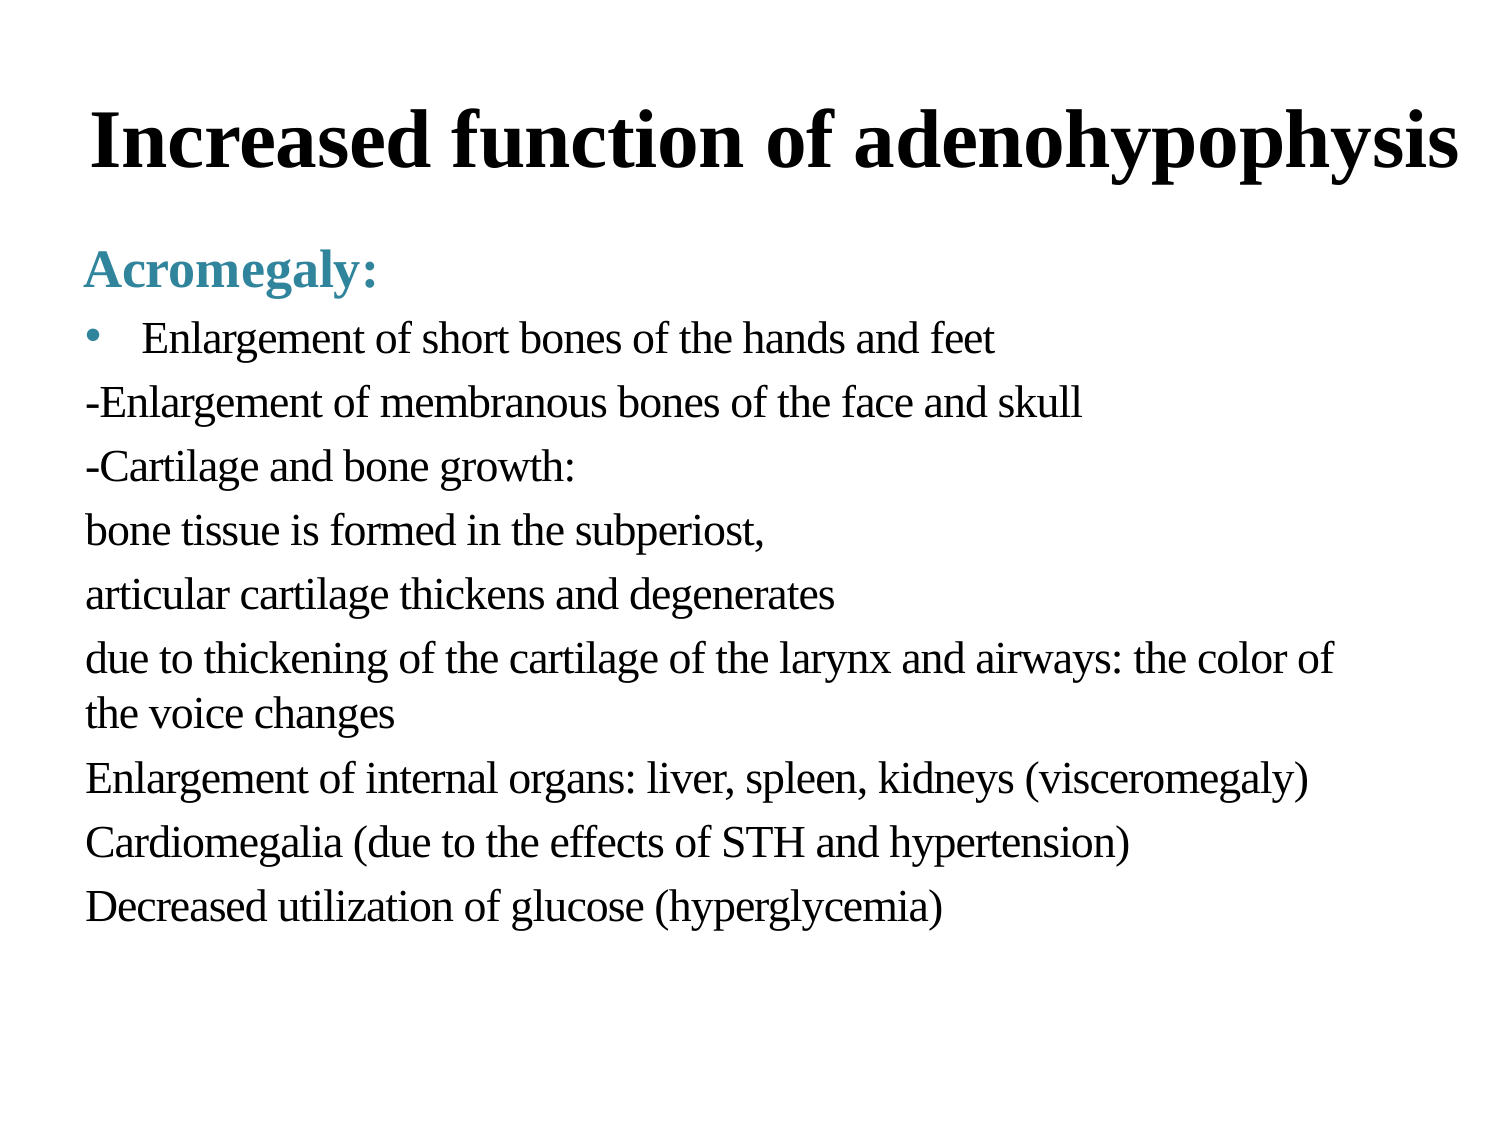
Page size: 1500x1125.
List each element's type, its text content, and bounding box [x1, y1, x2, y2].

title Increased function of adenohypophysis [89, 81, 1500, 287]
text_box Acromegaly: Enlargement of short bones of the hands and feet -Enlargement of membranous bones of the face and skull -Cartilage and bone growth: bone tissue is formed in the subperiost, articular cartilage thickens and degenerates due to thickening of the cartilage of the larynx and airways: the color of the voice changes Enlargement of internal organs: liver, spleen, kidneys (visceromegaly) Cardiomegalia (due to the effects of STH and hypertension) Decreased utilization of glucose (hyperglycemia) [83, 224, 1357, 995]
